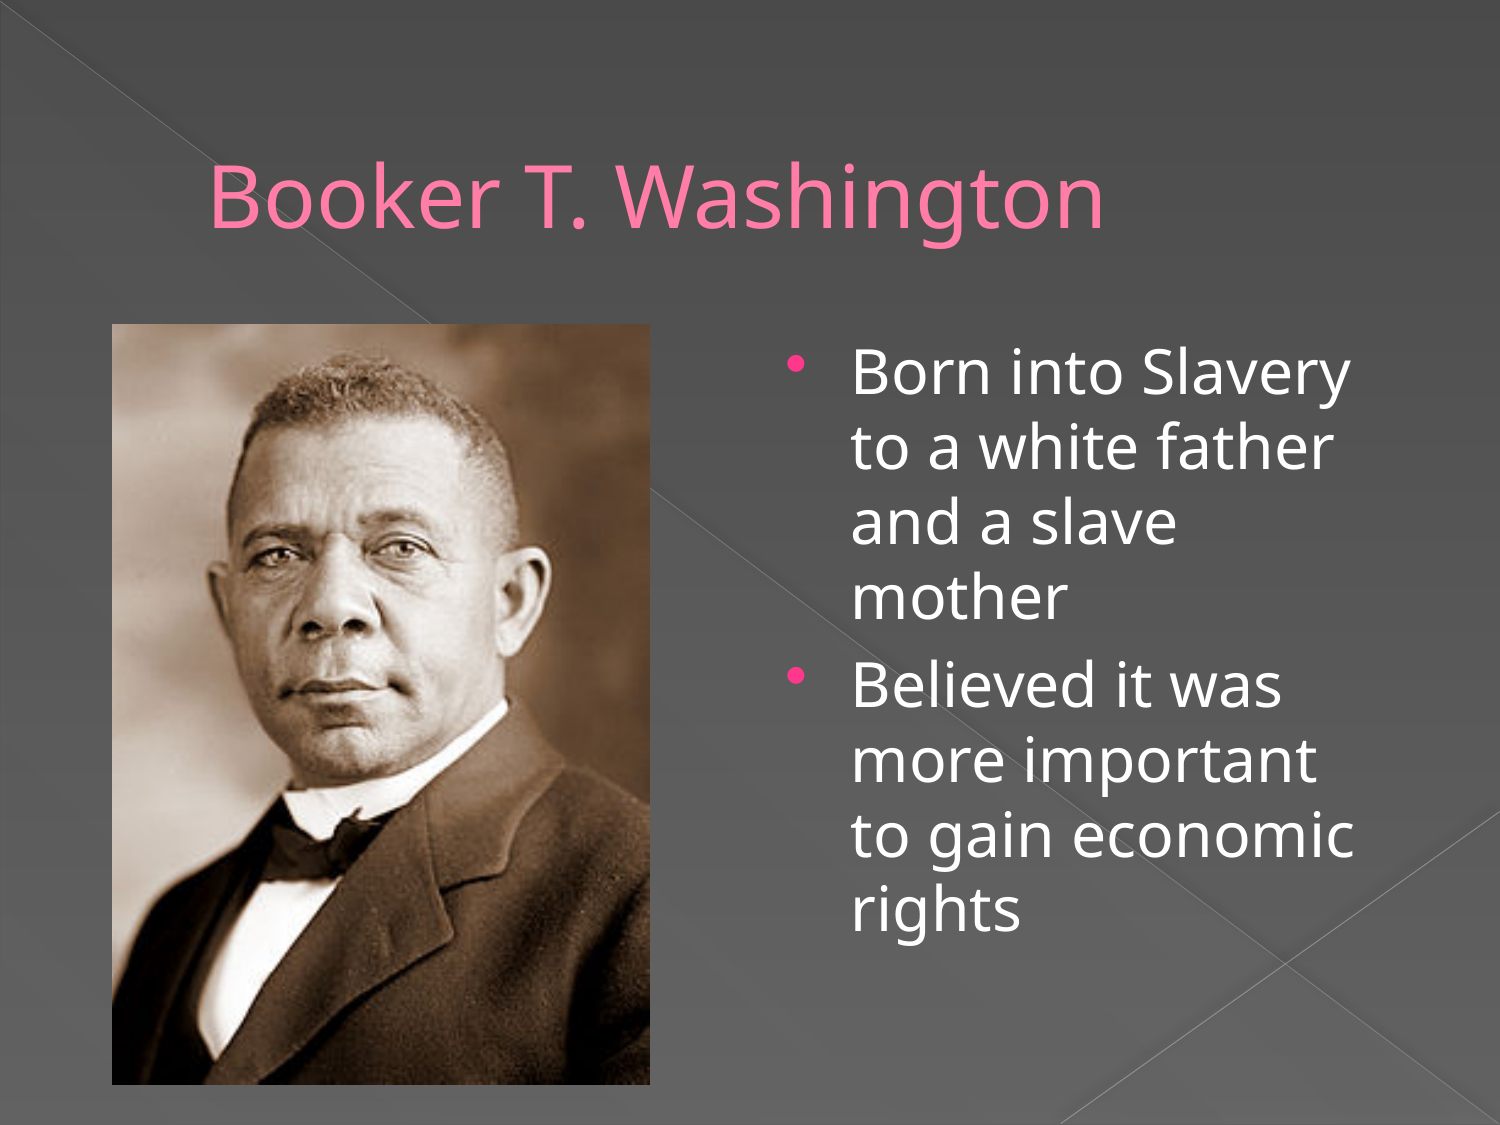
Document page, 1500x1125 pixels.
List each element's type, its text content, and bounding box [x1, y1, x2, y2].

list Born into Slavery to a white father and a slave mother Believed it was more important to gain economic rights [762, 324, 1388, 1000]
picture [112, 324, 651, 1085]
title Booker T. Washington [112, 99, 1388, 288]
